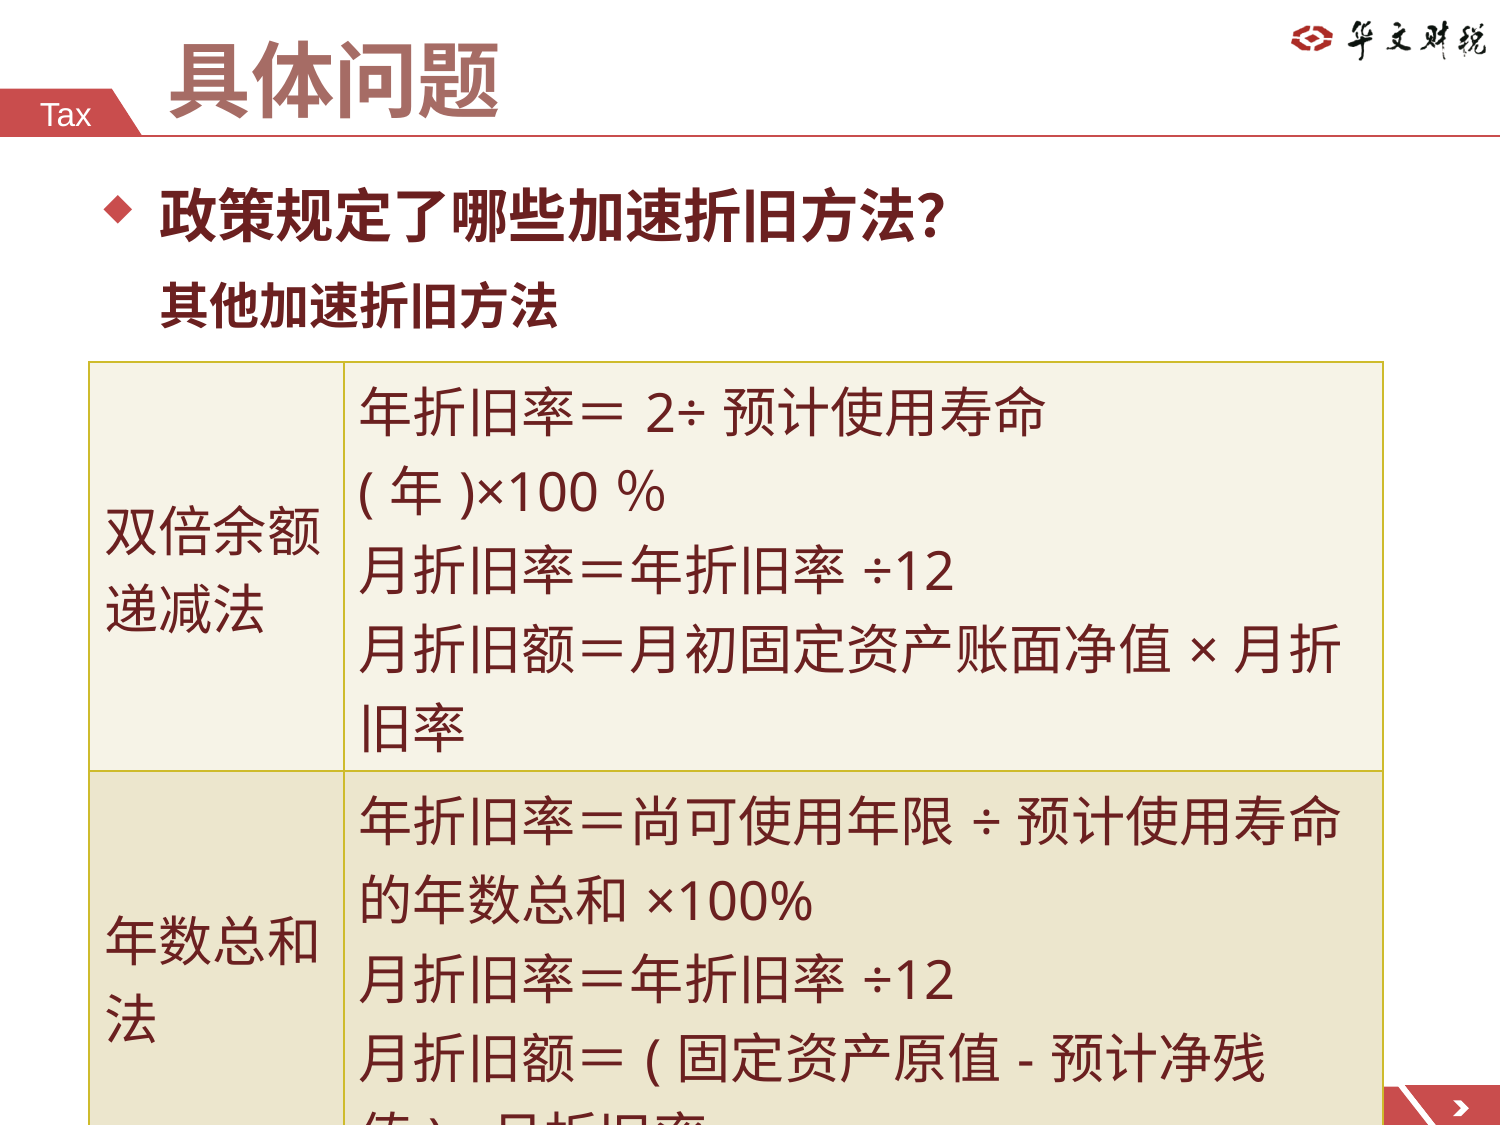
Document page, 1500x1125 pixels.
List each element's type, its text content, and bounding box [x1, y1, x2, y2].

picture [1291, 19, 1486, 61]
table_header 年折旧率＝2÷预计使用寿命(年)×100％ 月折旧率＝年折旧率÷12 月折旧额＝月初固定资产账面净值×月折旧率 [345, 363, 1382, 770]
table_cell 年数总和法 [90, 772, 343, 1125]
title 具体问题 [152, 31, 1292, 137]
list 政策规定了哪些加速折旧方法？ 其他加速折旧方法 [85, 172, 1430, 1014]
table_cell 年折旧率＝尚可使用年限÷预计使用寿命的年数总和×100% 月折旧率＝年折旧率÷12 月折旧额＝(固定资产原值-预计净残值)×月折旧率 [345, 772, 1382, 1125]
table_header 双倍余额递减法 [90, 363, 343, 770]
